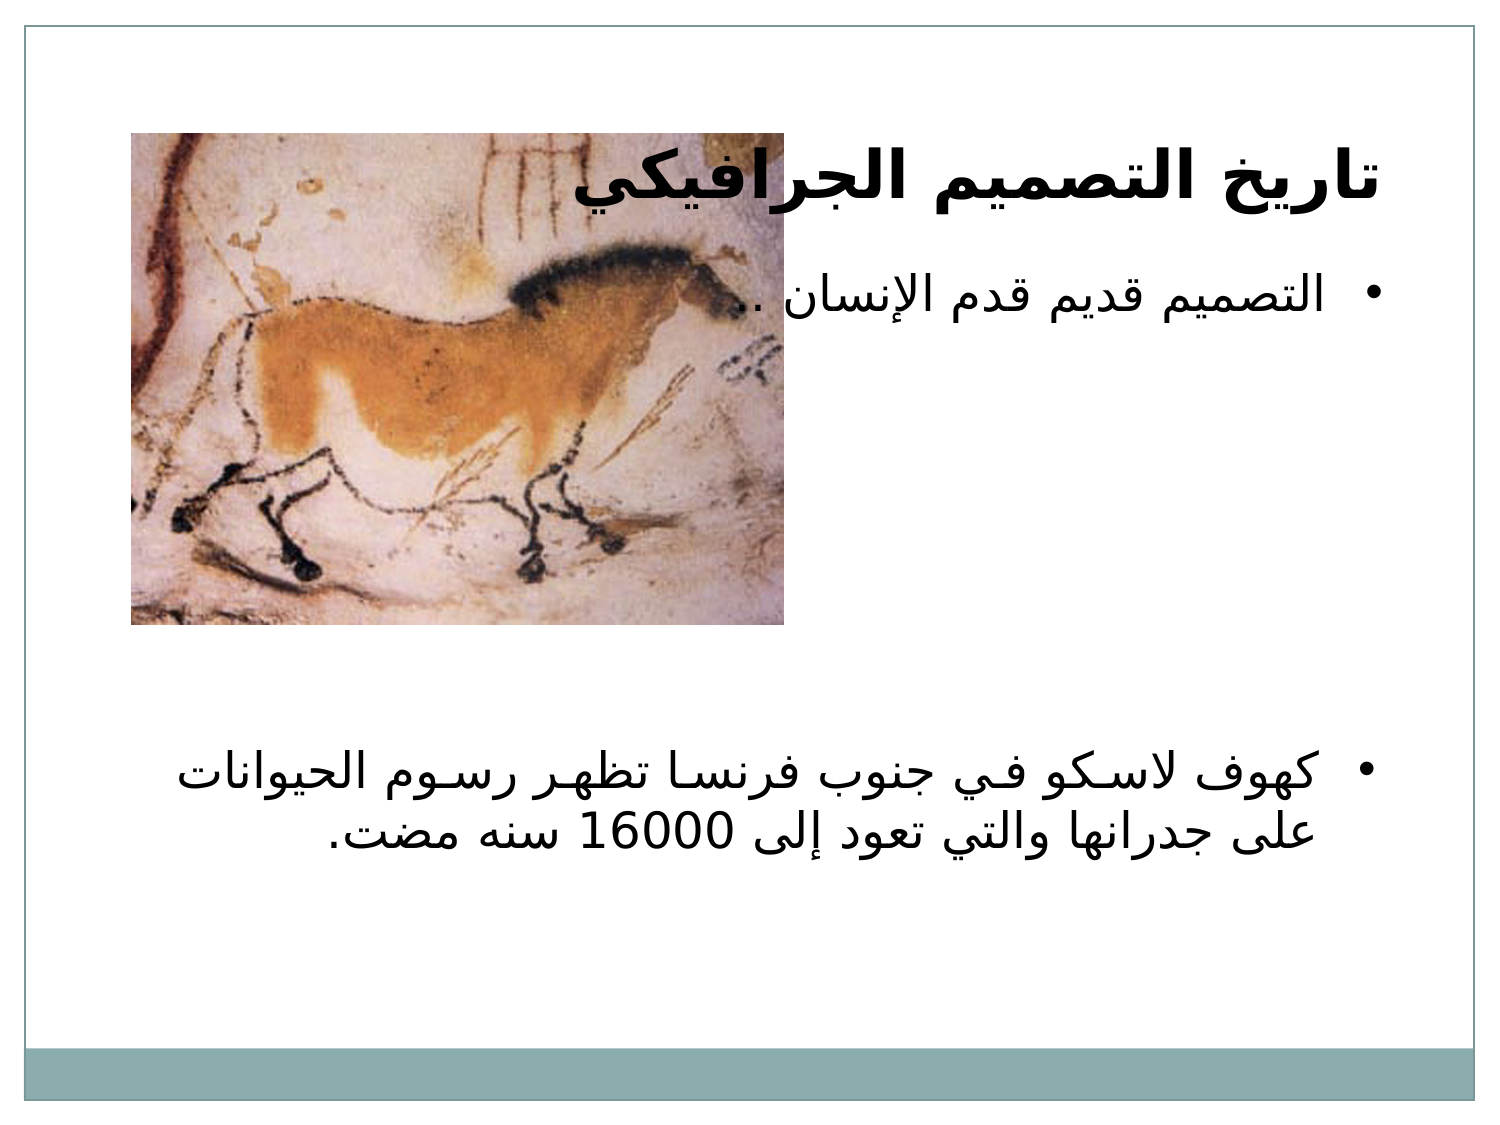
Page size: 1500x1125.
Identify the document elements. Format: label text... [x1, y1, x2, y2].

text_box [35, 2, 970, 706]
text_box كهوف لاسكو في جنوب فرنسا تظهر رسوم الحيوانات على جدرانها والتي تعود إلى 16000 سنه مضت. [161, 680, 1391, 866]
picture [131, 133, 784, 625]
text_box [10, 0, 945, 681]
text_box تاريخ التصميم الجرافيكي التصميم قديم قدم الإنسان .. [169, 124, 1398, 330]
text_box [60, 27, 995, 731]
